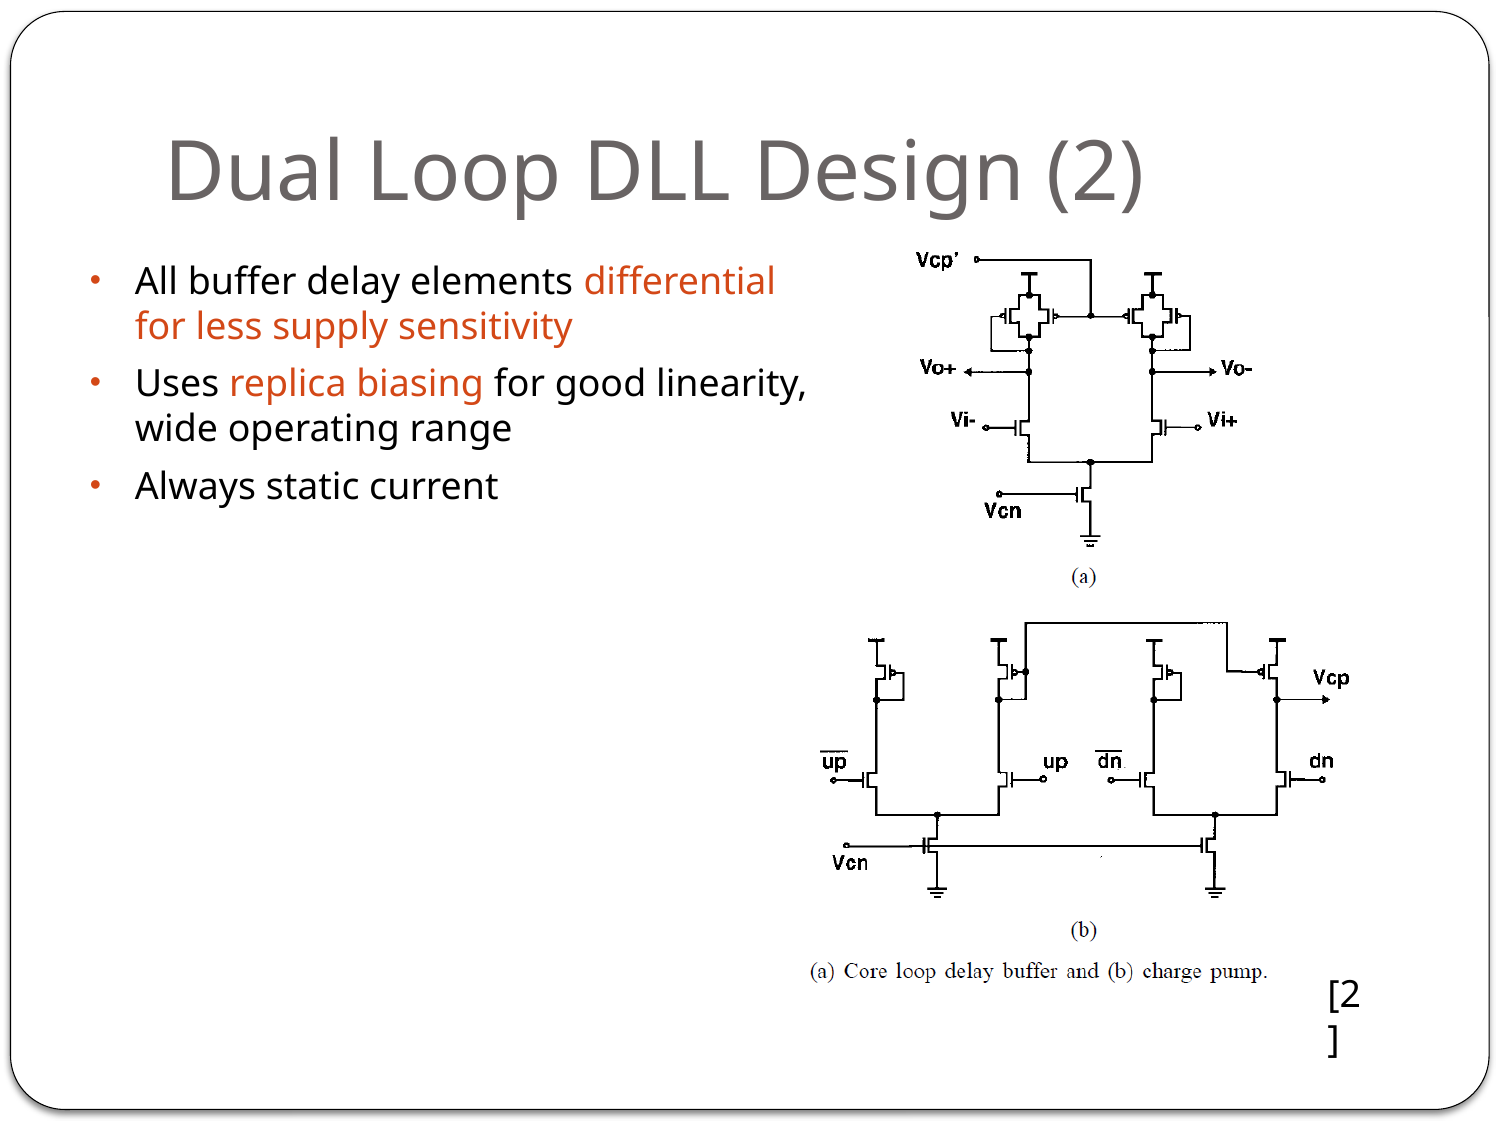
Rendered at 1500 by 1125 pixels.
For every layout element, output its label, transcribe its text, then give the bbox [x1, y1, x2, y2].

picture [787, 224, 1351, 988]
list All buffer delay elements differential for less supply sensitivity Uses replica biasing for good linearity, wide operating range Always static current [75, 249, 781, 588]
title Dual Loop DLL Design (2) [150, 45, 1425, 233]
text_box [2] [1312, 962, 1388, 1068]
